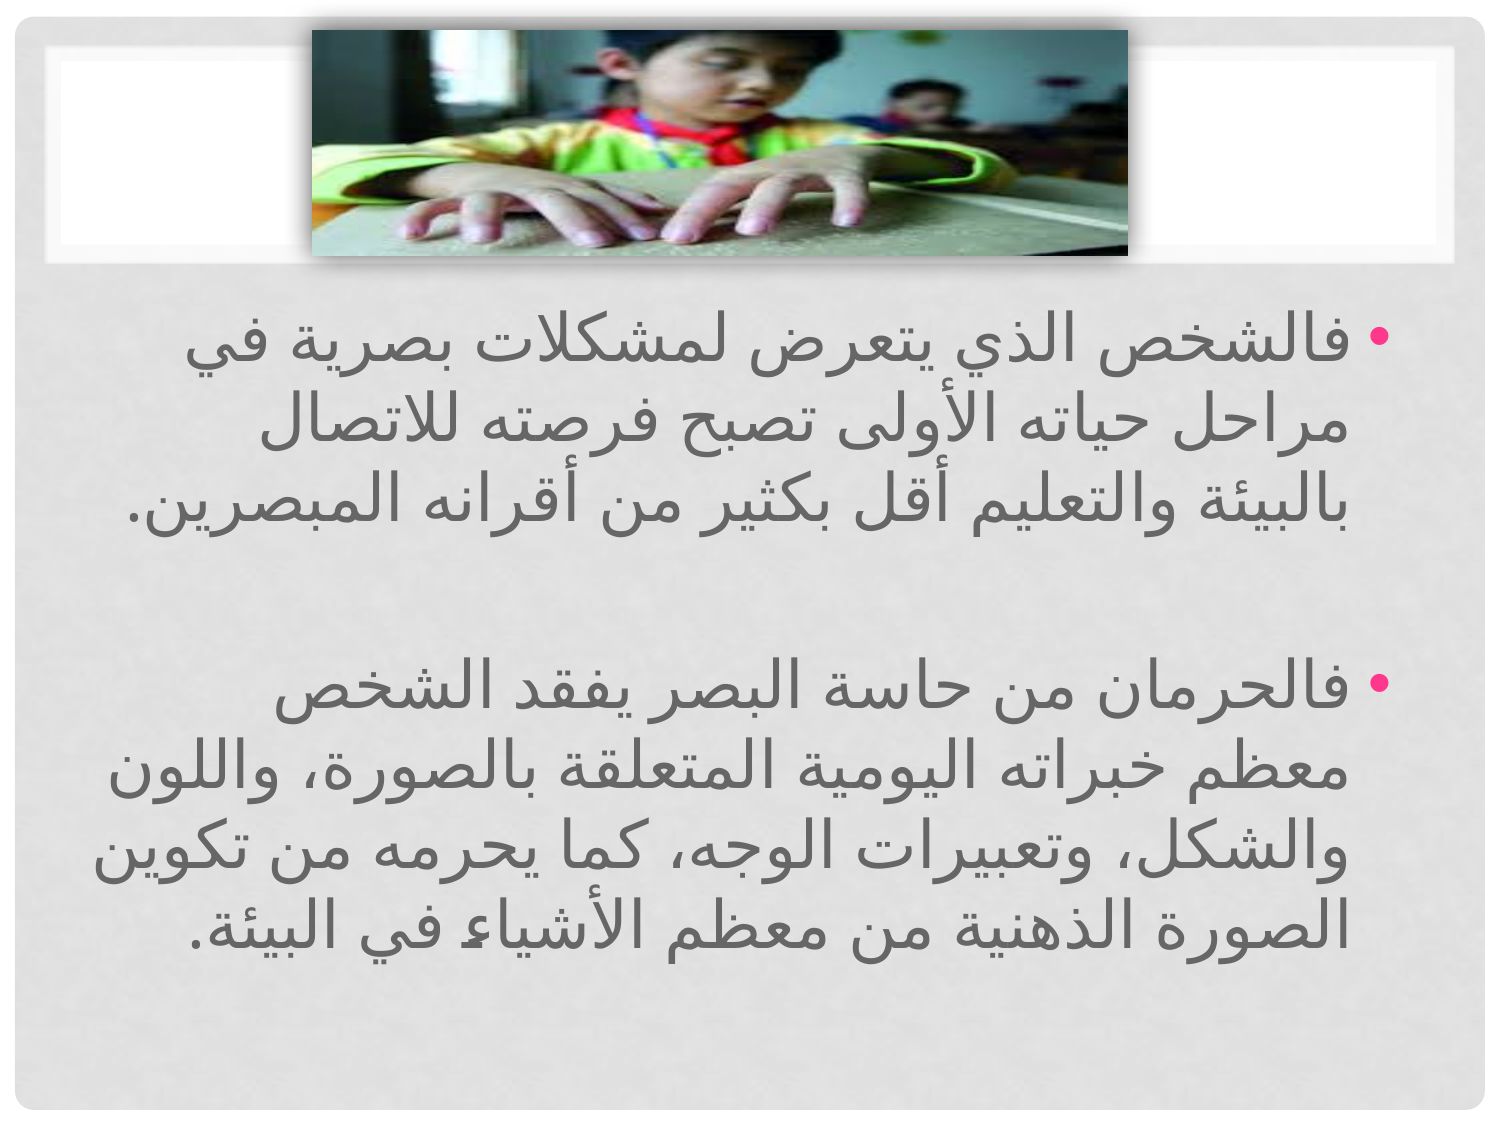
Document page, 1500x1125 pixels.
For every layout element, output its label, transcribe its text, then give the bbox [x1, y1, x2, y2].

picture [312, 30, 1129, 256]
list فالشخص الذي يتعرض لمشكلات بصرية في مراحل حياته الأولى تصبح فرصته للاتصال بالبيئة والتعليم أقل بكثير من أقرانه المبصرين. فالحرمان من حاسة البصر يفقد الشخص معظم خبراته اليومية المتعلقة بالصورة، واللون والشكل، وتعبيرات الوجه، كما يحرمه من تكوين الصورة الذهنية من معظم الأشياء في البيئة. [75, 287, 1425, 1005]
